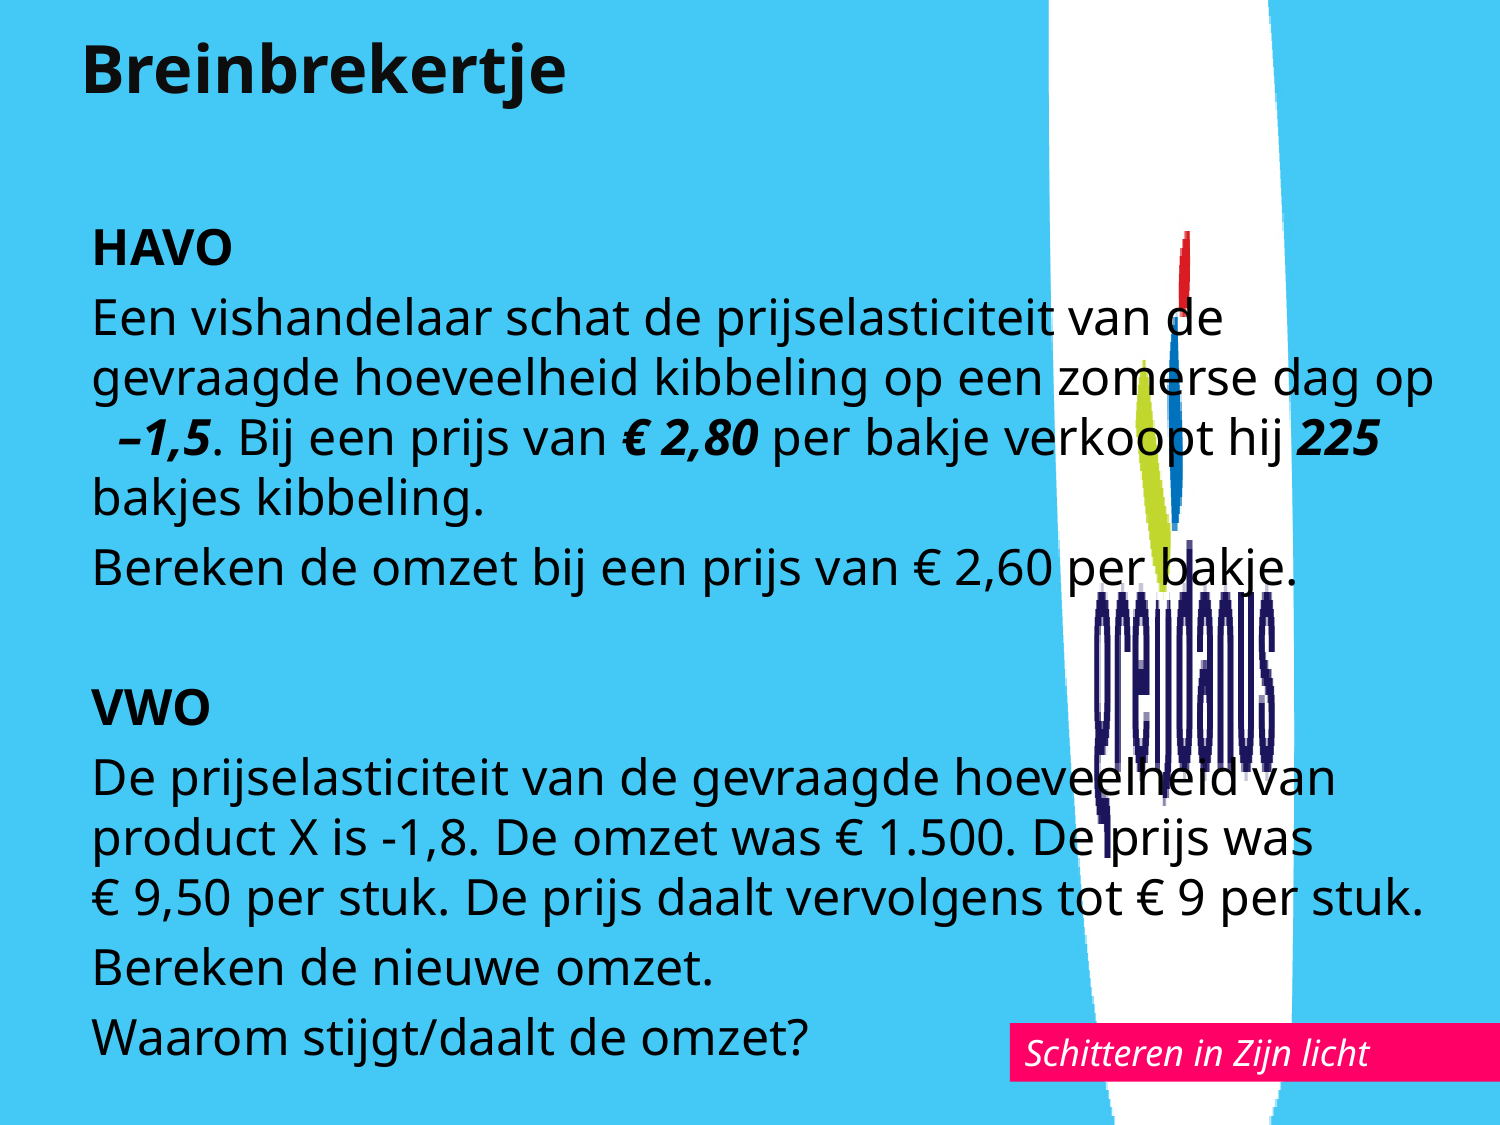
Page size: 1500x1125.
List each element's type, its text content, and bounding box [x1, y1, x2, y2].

picture [0, 0, 1500, 1125]
title Breinbrekertje [64, 30, 1425, 184]
list HAVO Een vishandelaar schat de prijselasticiteit van de gevraagde hoeveelheid kibbeling op een zomerse dag op –1,5. Bij een prijs van € 2,80 per bakje verkoopt hij 225 bakjes kibbeling. Bereken de omzet bij een prijs van € 2,60 per bakje. VWO De prijselasticiteit van de gevraagde hoeveelheid van product X is ‑1,8. De omzet was € 1.500. De prijs was € 9,50 per stuk. De prijs daalt vervolgens tot € 9 per stuk. Bereken de nieuwe omzet. Waarom stijgt/daalt de omzet? [76, 208, 1483, 1106]
